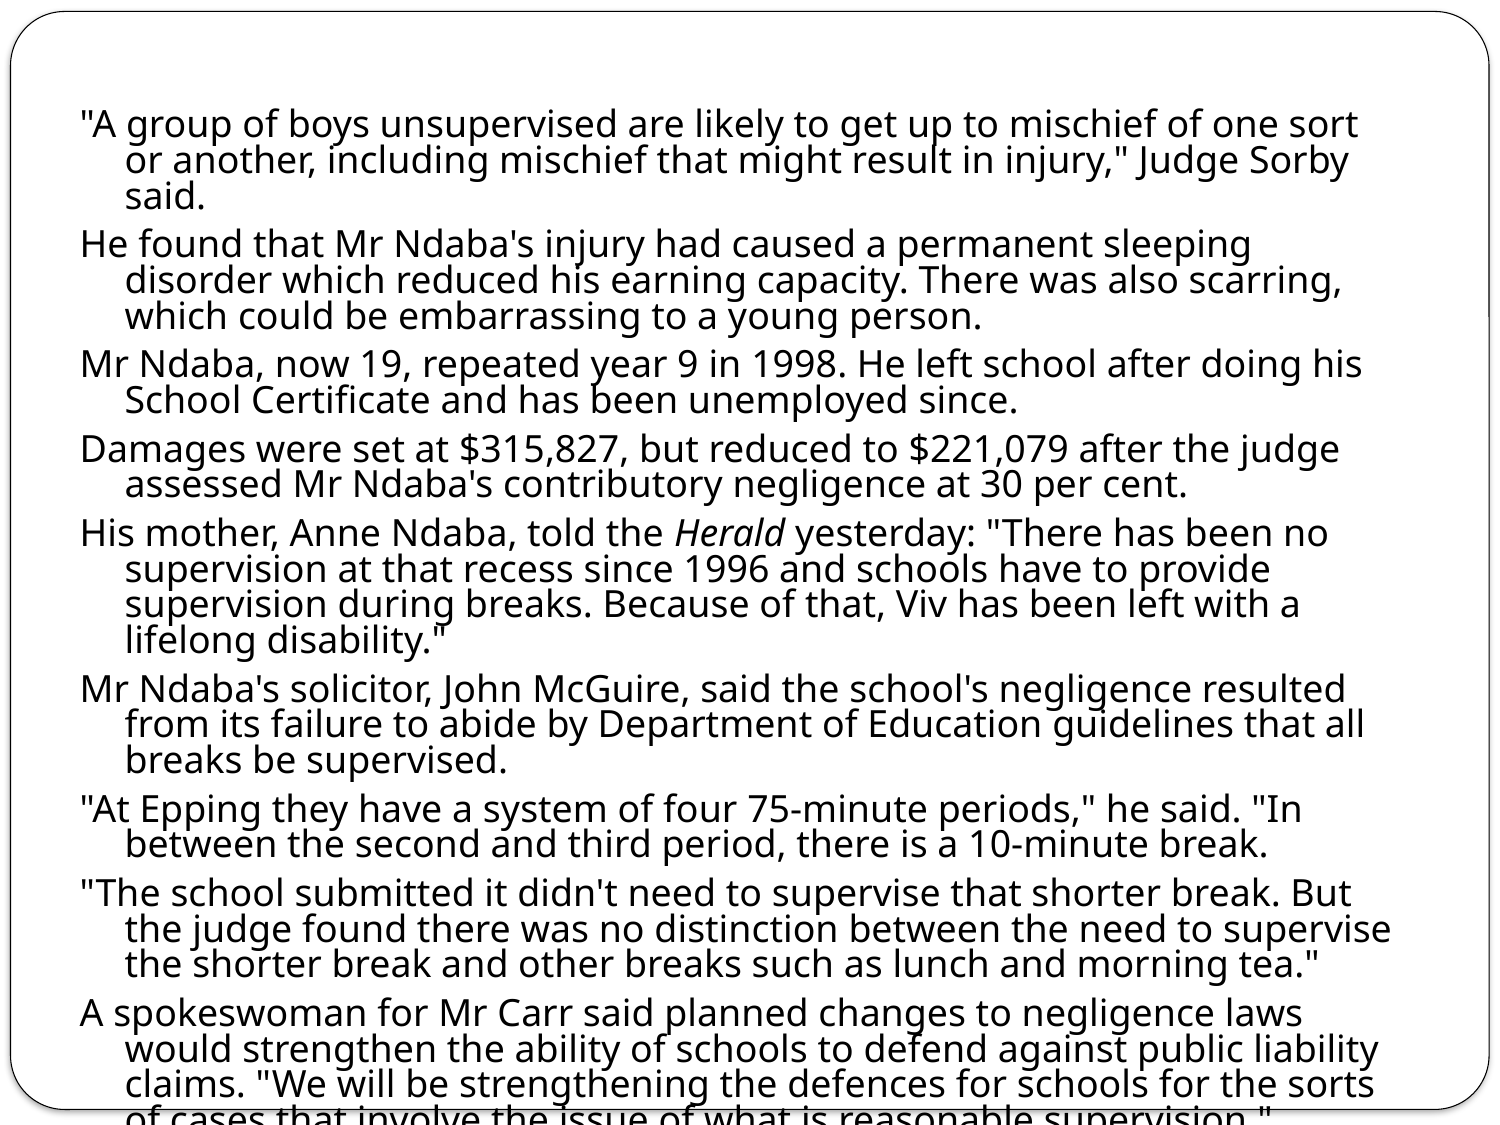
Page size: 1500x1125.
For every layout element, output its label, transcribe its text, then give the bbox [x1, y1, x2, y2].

list "A group of boys unsupervised are likely to get up to mischief of one sort or another, including mischief that might result in injury," Judge Sorby said. He found that Mr Ndaba's injury had caused a permanent sleeping disorder which reduced his earning capacity. There was also scarring, which could be embarrassing to a young person. Mr Ndaba, now 19, repeated year 9 in 1998. He left school after doing his School Certificate and has been unemployed since. Damages were set at $315,827, but reduced to $221,079 after the judge assessed Mr Ndaba's contributory negligence at 30 per cent. His mother, Anne Ndaba, told the Herald yesterday: "There has been no supervision at that recess since 1996 and schools have to provide supervision during breaks. Because of that, Viv has been left with a lifelong disability." Mr Ndaba's solicitor, John McGuire, said the school's negligence resulted from its failure to abide by Department of Education guidelines that all breaks be supervised. "At Epping they have a system of four 75-minute periods," he said. "In between the second and third period, there is a 10-minute break. "The school submitted it didn't need to supervise that shorter break. But the judge found there was no distinction between the need to supervise the shorter break and other breaks such as lunch and morning tea." A spokeswoman for Mr Carr said planned changes to negligence laws would strengthen the ability of schools to defend against public liability claims. "We will be strengthening the defences for schools for the sorts of cases that involve the issue of what is reasonable supervision." This story was found at: http://www.smh.com.au/articles/2002/05/22/1022038440185.html [64, 101, 1415, 840]
